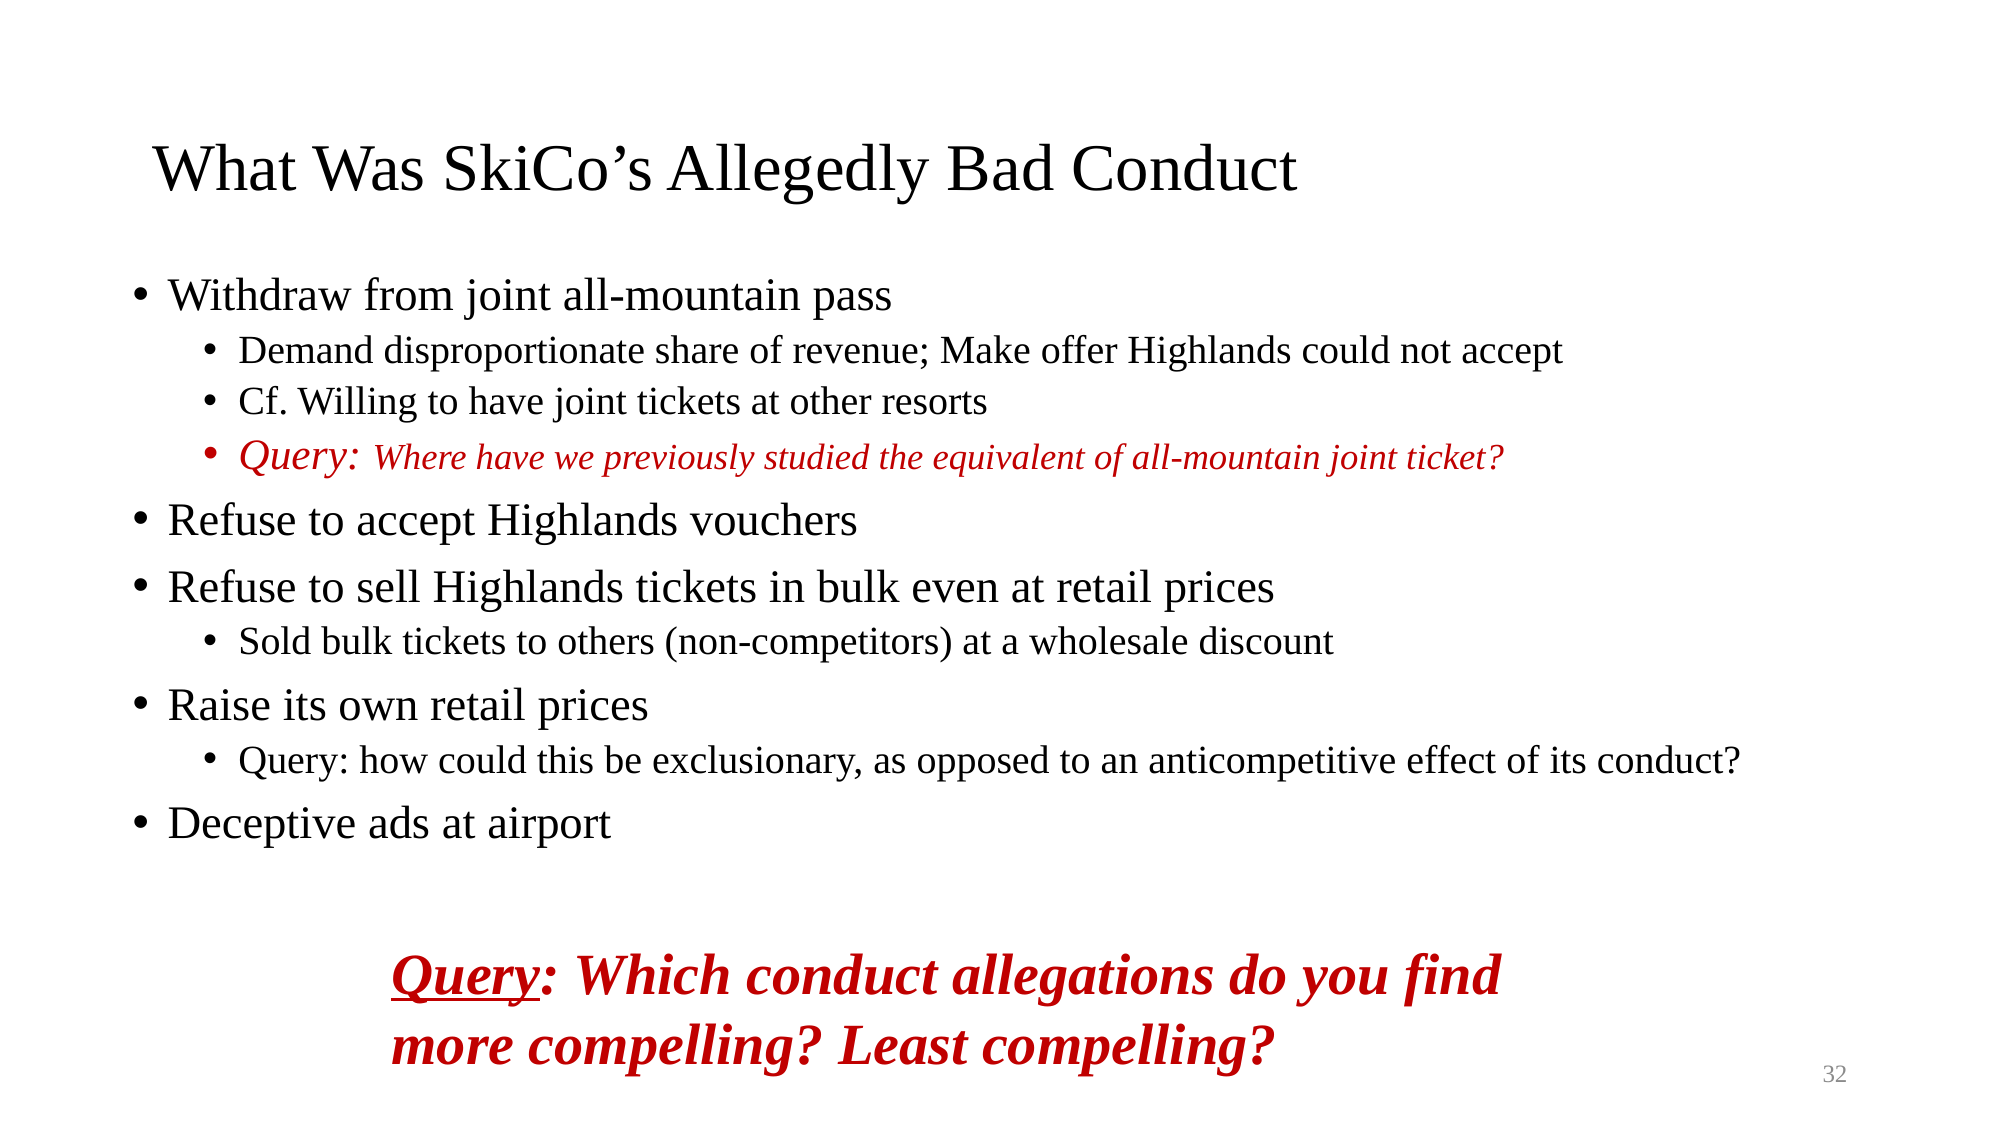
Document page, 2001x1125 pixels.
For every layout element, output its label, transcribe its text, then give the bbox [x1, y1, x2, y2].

text_box Query: Which conduct allegations do you find more compelling? Least compelling? [376, 928, 1559, 1084]
slide_number 32 [1412, 1042, 1863, 1103]
list Withdraw from joint all-mountain pass Demand disproportionate share of revenue; Make offer Highlands could not accept Cf. Willing to have joint tickets at other resorts Query: Where have we previously studied the equivalent of all-mountain joint ticket? Refuse to accept Highlands vouchers Refuse to sell Highlands tickets in bulk even at retail prices Sold bulk tickets to others (non-competitors) at a wholesale discount Raise its own retail prices Query: how could this be exclusionary, as opposed to an anticompetitive effect of its conduct? Deceptive ads at airport [117, 263, 1843, 862]
title What Was SkiCo’s Allegedly Bad Conduct [137, 59, 1863, 278]
